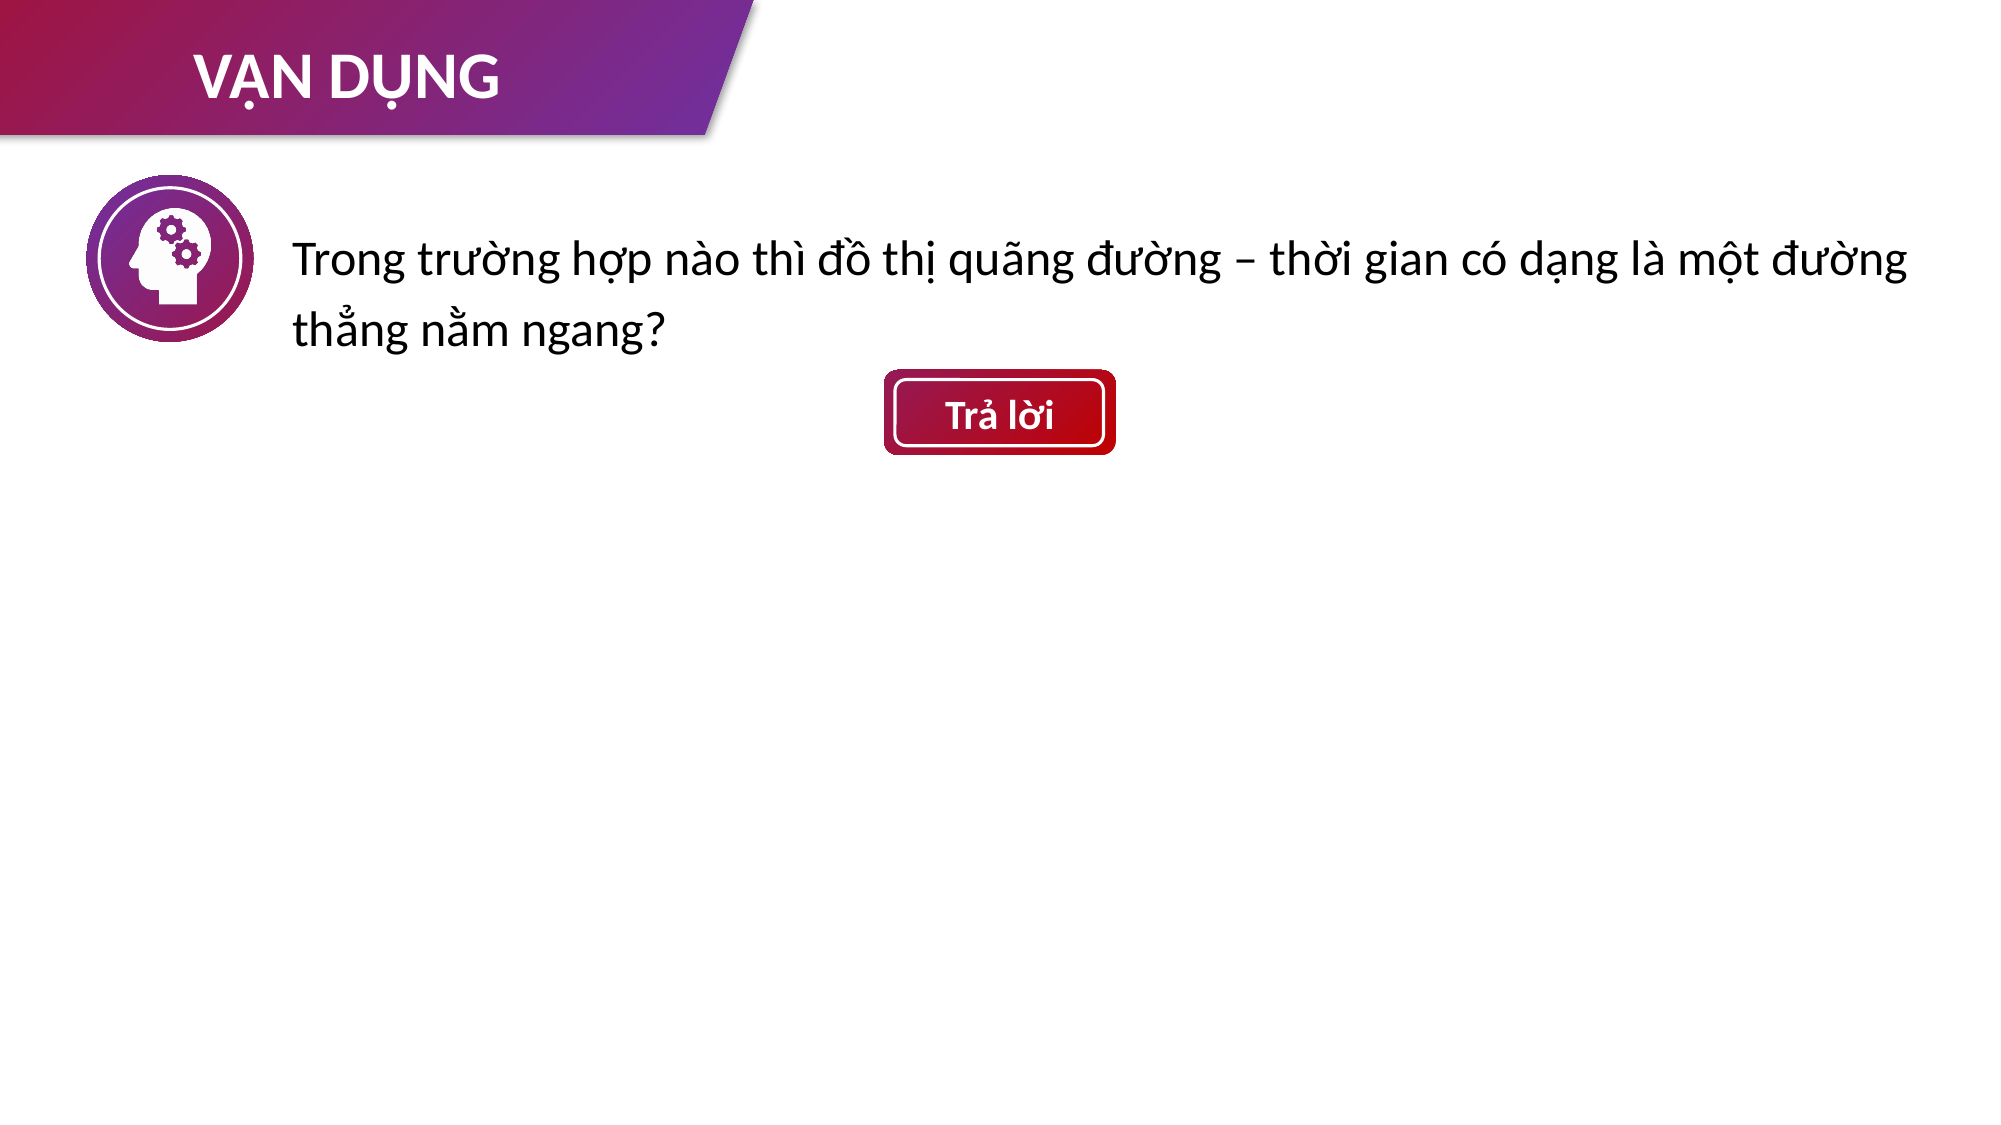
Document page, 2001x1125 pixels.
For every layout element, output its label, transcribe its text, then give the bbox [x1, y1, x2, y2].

text_box Trong trường hợp nào thì đồ thị quãng đường – thời gian có dạng là một đường thẳng nằm ngang? [277, 205, 1998, 365]
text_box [86, 175, 254, 342]
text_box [884, 369, 1116, 455]
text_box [0, 0, 754, 135]
